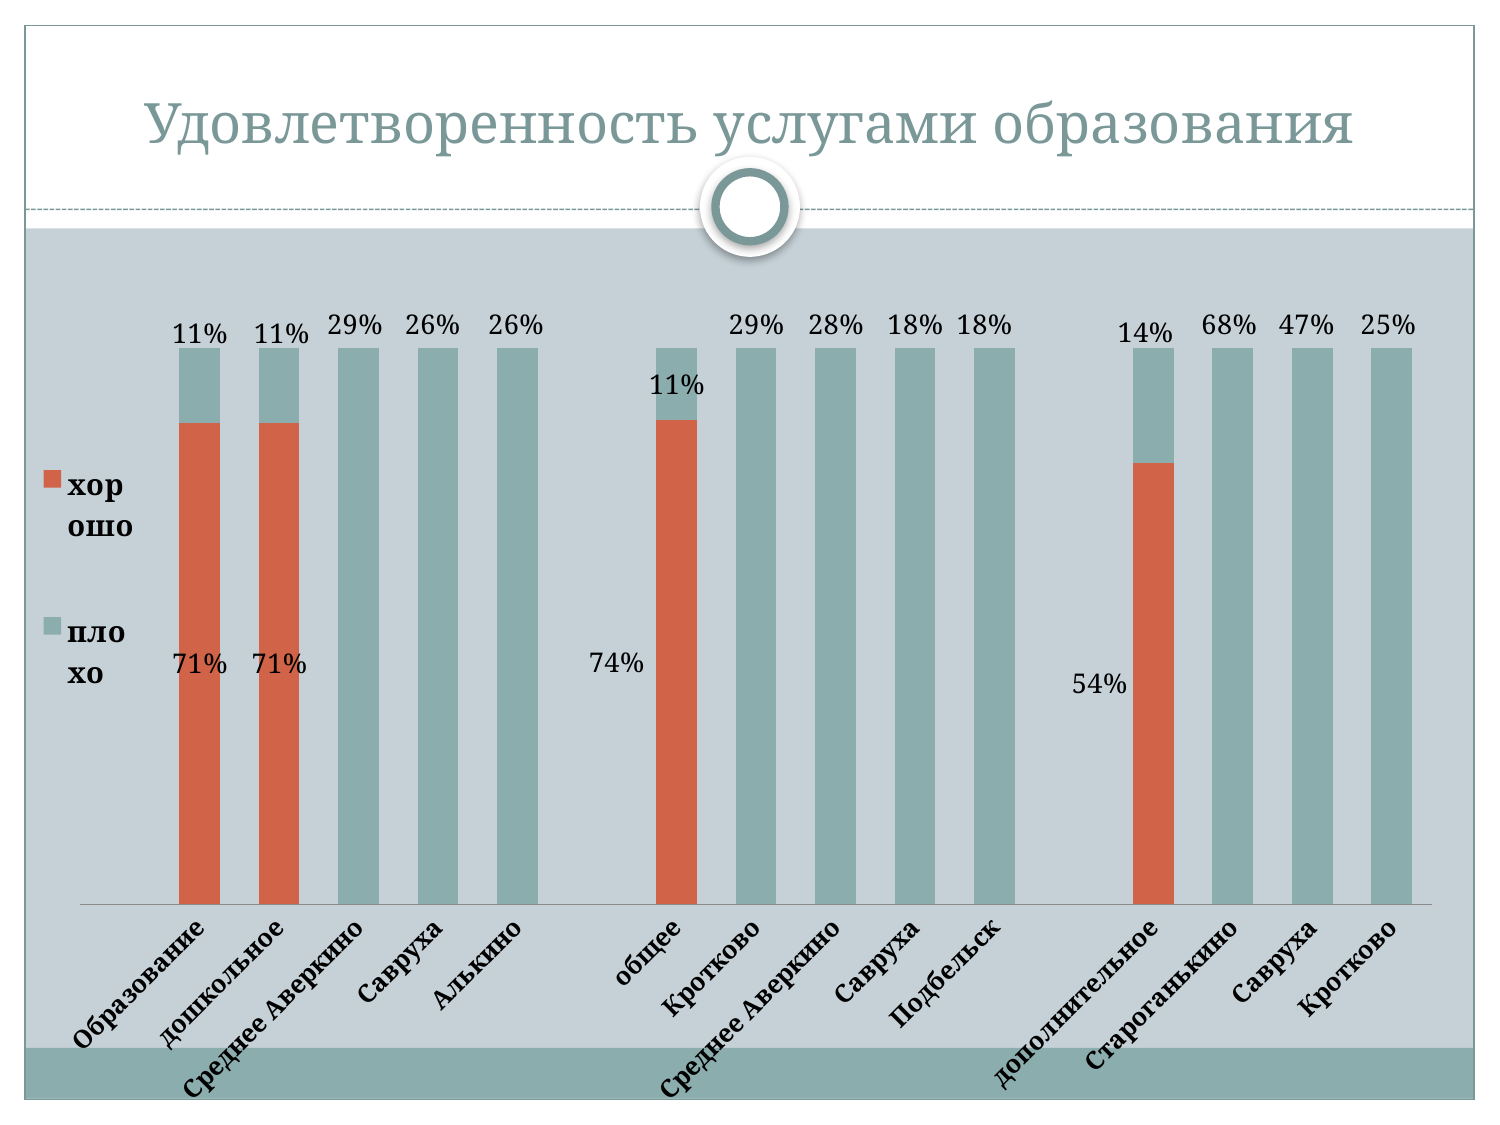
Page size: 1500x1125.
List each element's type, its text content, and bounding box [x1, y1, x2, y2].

chart [34, 226, 1461, 1125]
title Удовлетворенность услугами образования [49, 37, 1450, 162]
